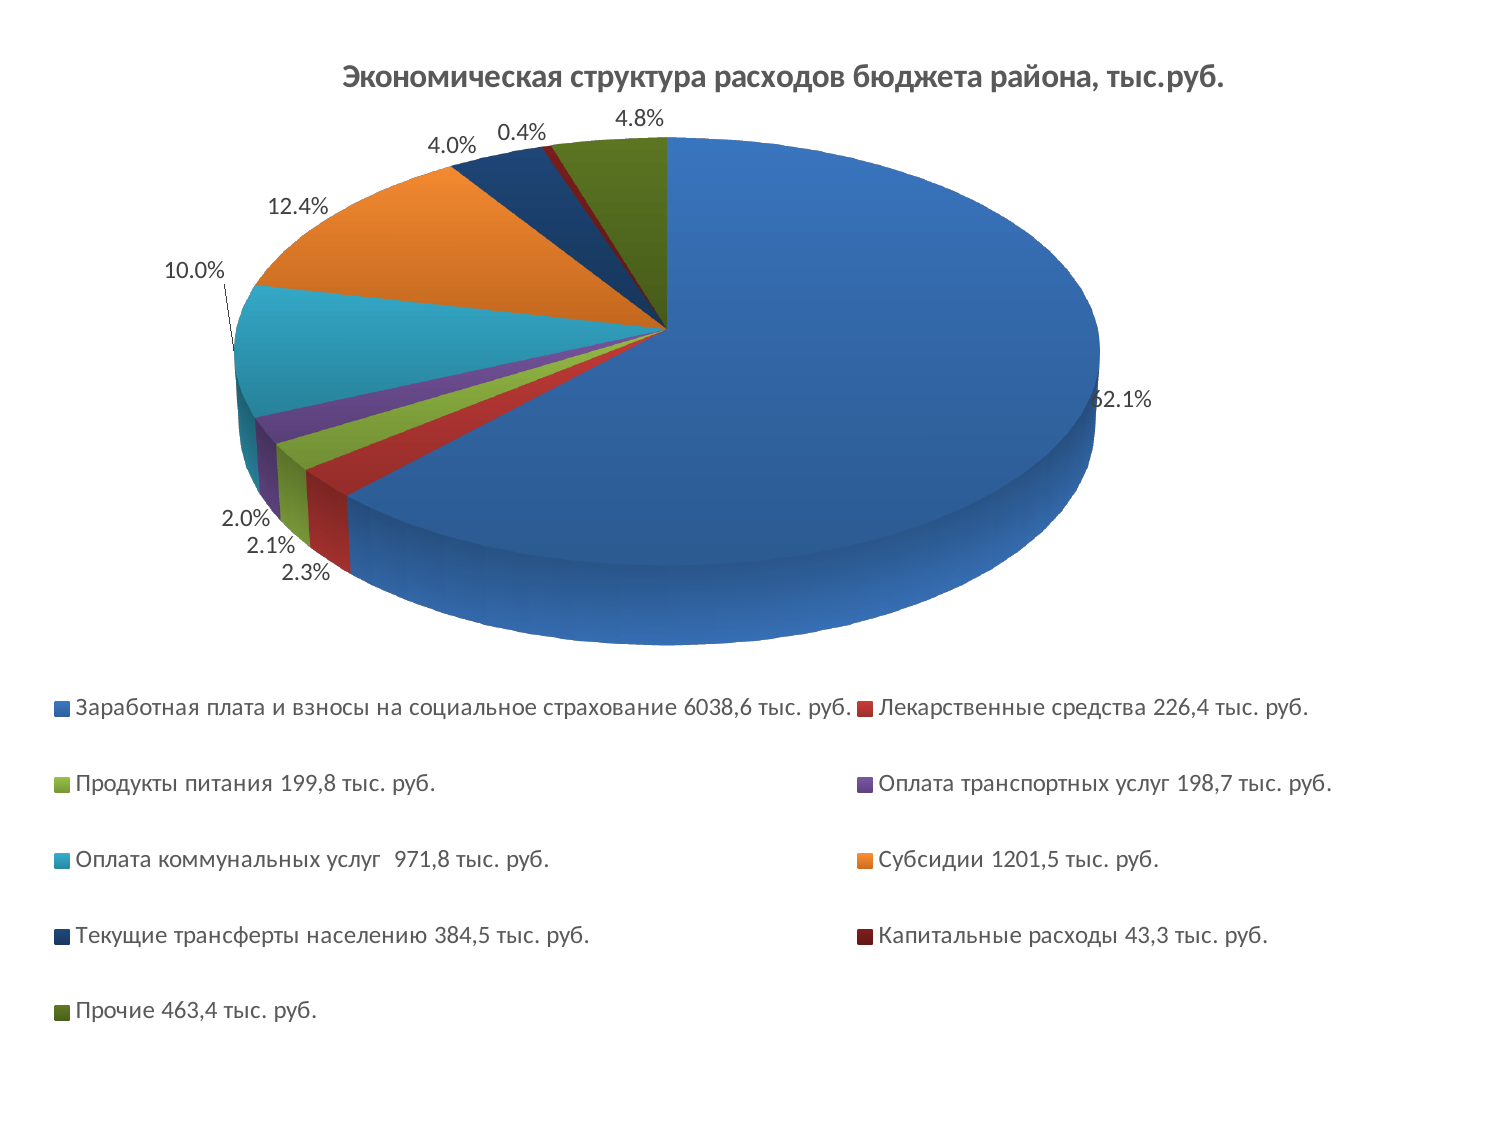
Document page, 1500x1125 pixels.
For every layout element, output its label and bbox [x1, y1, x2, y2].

chart [0, 48, 1389, 1077]
